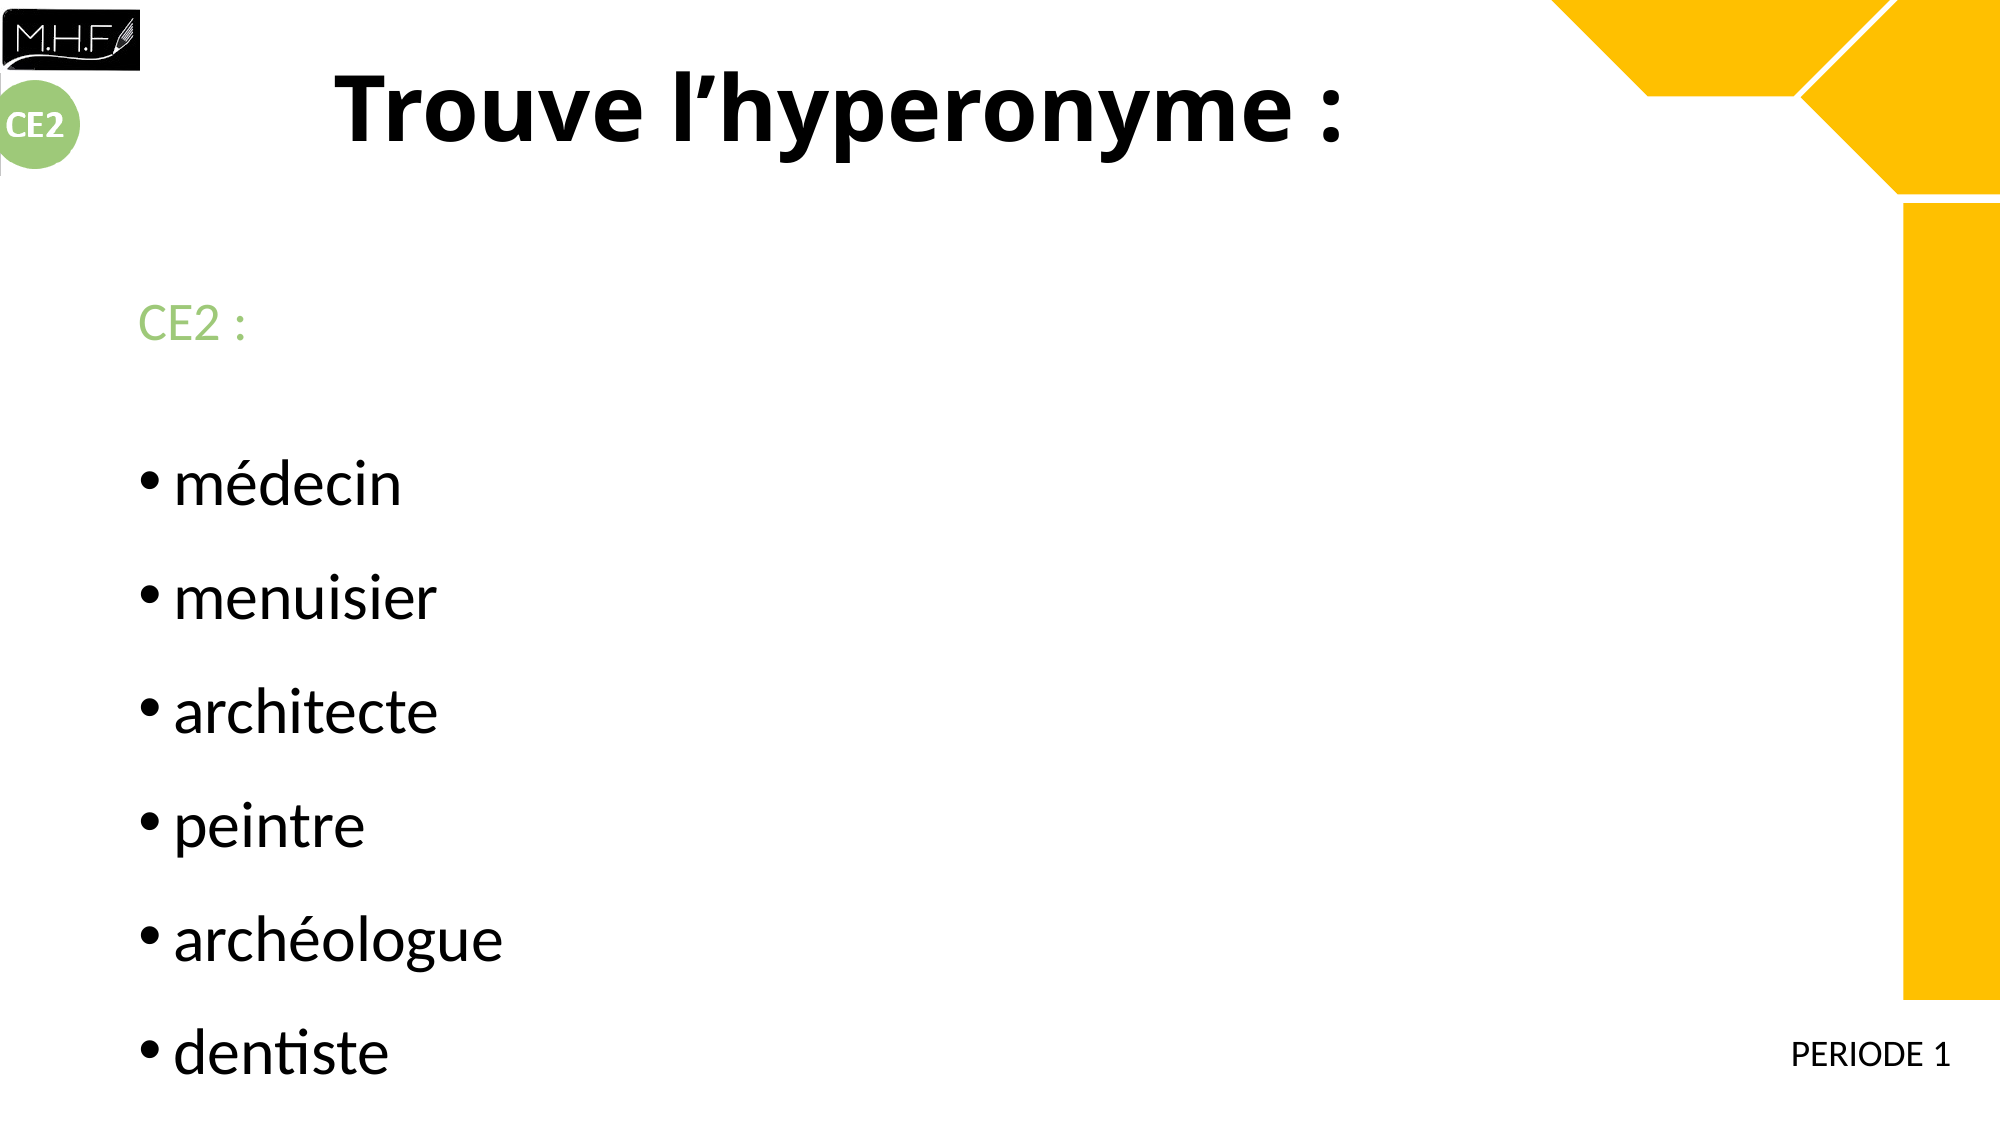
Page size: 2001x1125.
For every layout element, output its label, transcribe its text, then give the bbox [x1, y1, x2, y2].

picture [0, 7, 140, 176]
text_box [1799, 0, 2000, 196]
text_box [1902, 202, 2000, 1001]
title Trouve l’hyperonyme : [318, 3, 1865, 221]
text_box CE2 : médecin menuisier architecte peintre archéologue dentiste [123, 286, 945, 1100]
text_box [1549, 0, 1892, 98]
text_box PERIODE 1 [1362, 1021, 1967, 1125]
